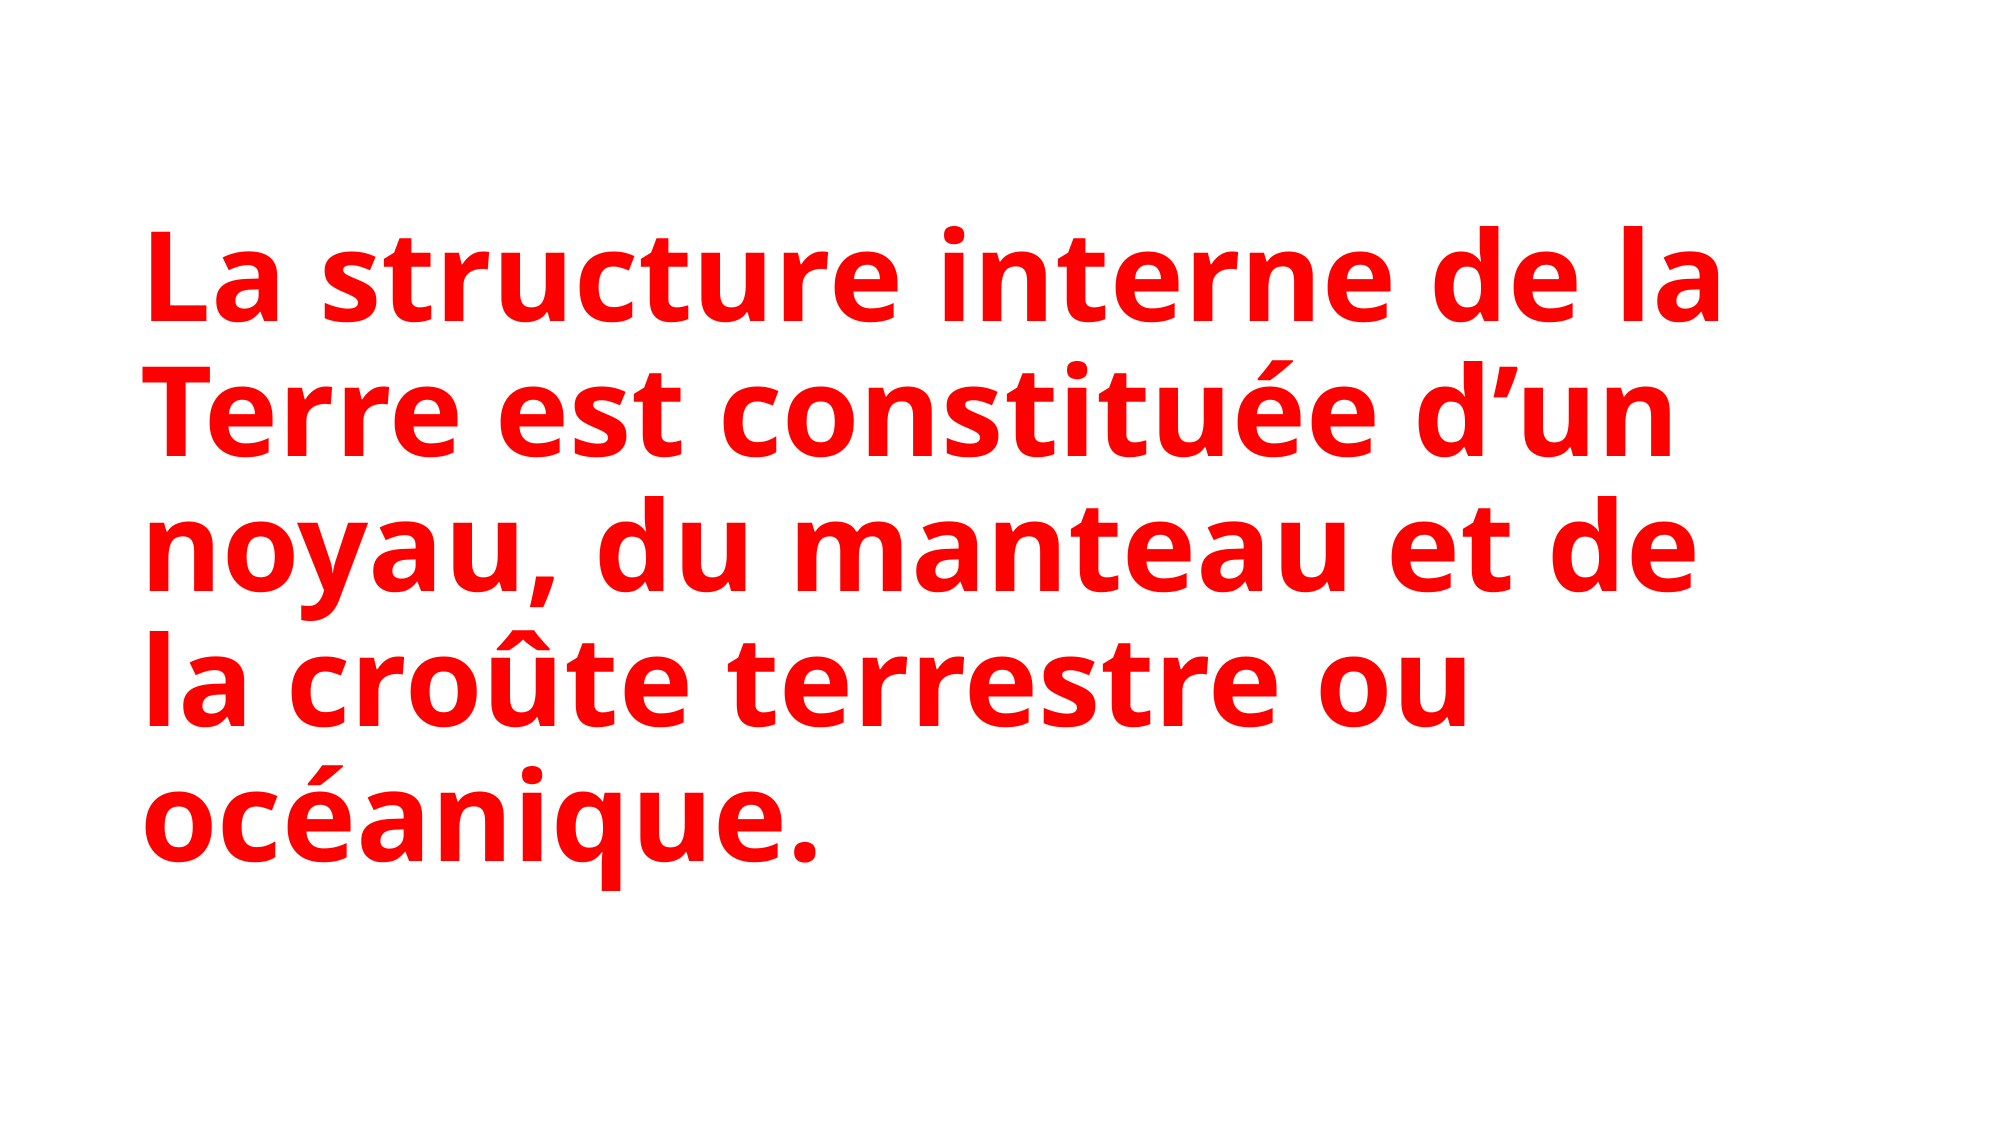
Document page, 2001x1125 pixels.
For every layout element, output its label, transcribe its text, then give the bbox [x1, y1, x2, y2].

list La structure interne de la Terre est constituée d’un noyau, du manteau et de la croûte terrestre ou océanique. [125, 205, 1851, 920]
